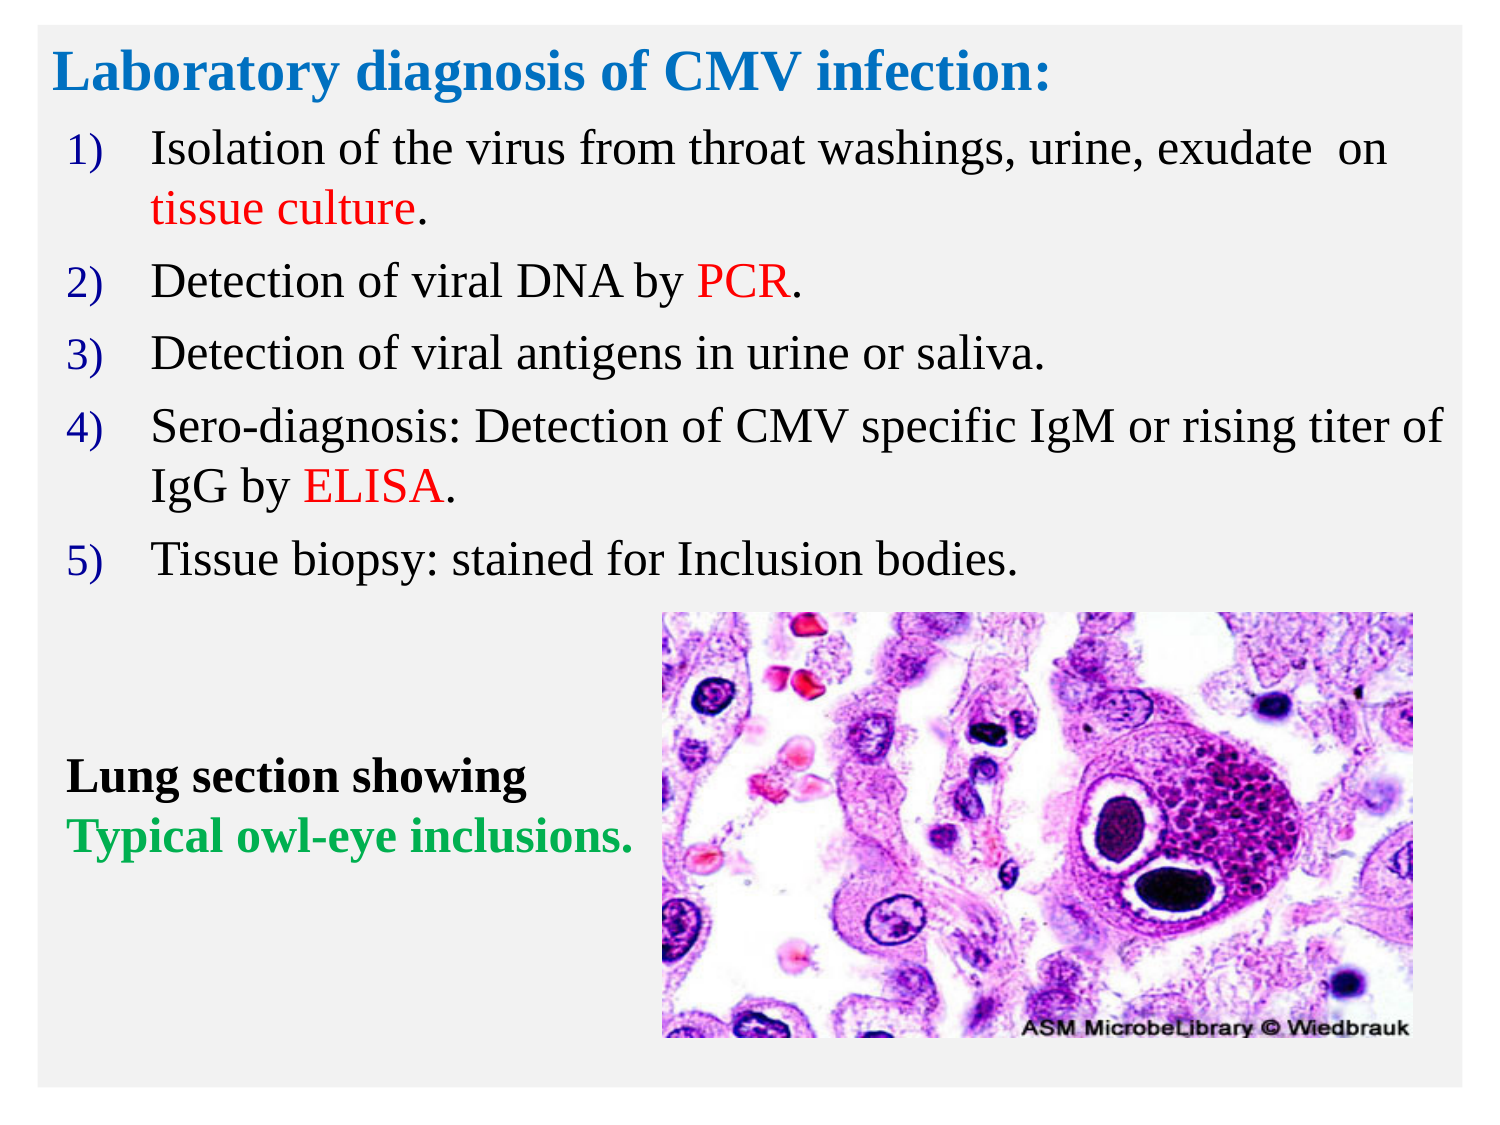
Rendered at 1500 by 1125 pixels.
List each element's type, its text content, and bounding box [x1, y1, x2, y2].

picture [662, 612, 1413, 1038]
subtitle Laboratory diagnosis of CMV infection: Isolation of the virus from throat washings, urine, exudate on tissue culture. Detection of viral DNA by PCR. Detection of viral antigens in urine or saliva. Sero-diagnosis: Detection of CMV specific IgM or rising titer of IgG by ELISA. Tissue biopsy: stained for Inclusion bodies. Lung section showing Typical owl-eye inclusions. [37, 24, 1463, 1088]
